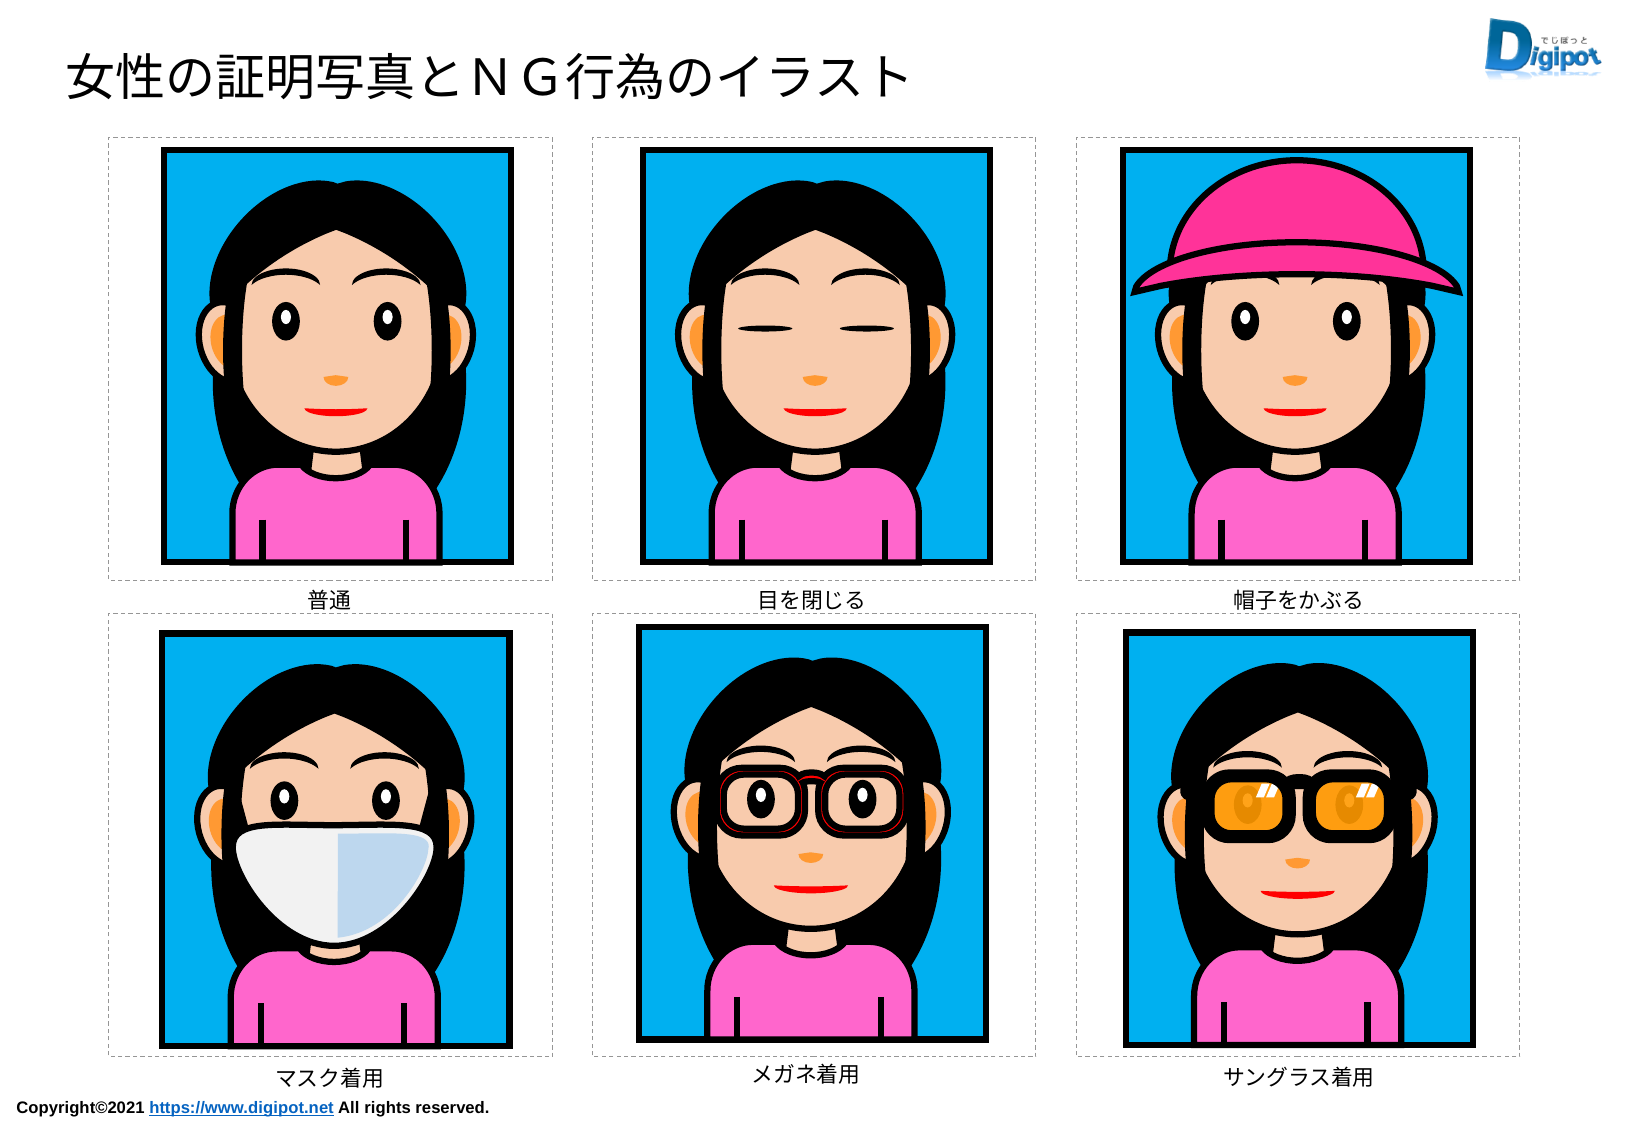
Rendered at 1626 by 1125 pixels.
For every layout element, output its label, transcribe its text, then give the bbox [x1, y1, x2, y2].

text_box 目を閉じる [591, 578, 1033, 620]
text_box メガネ着用 [585, 1052, 1027, 1094]
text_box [162, 633, 510, 1047]
text_box マスク着用 [109, 1057, 551, 1099]
text_box 女性の証明写真とＮＧ行為のイラスト [50, 38, 929, 113]
text_box 帽子をかぶる [1078, 578, 1520, 620]
picture [1485, 18, 1602, 82]
text_box 普通 [109, 578, 551, 620]
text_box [1123, 149, 1471, 563]
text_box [163, 149, 512, 563]
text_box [1125, 632, 1473, 1046]
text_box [643, 149, 991, 563]
text_box サングラス着用 [1078, 1055, 1520, 1097]
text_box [638, 626, 987, 1040]
